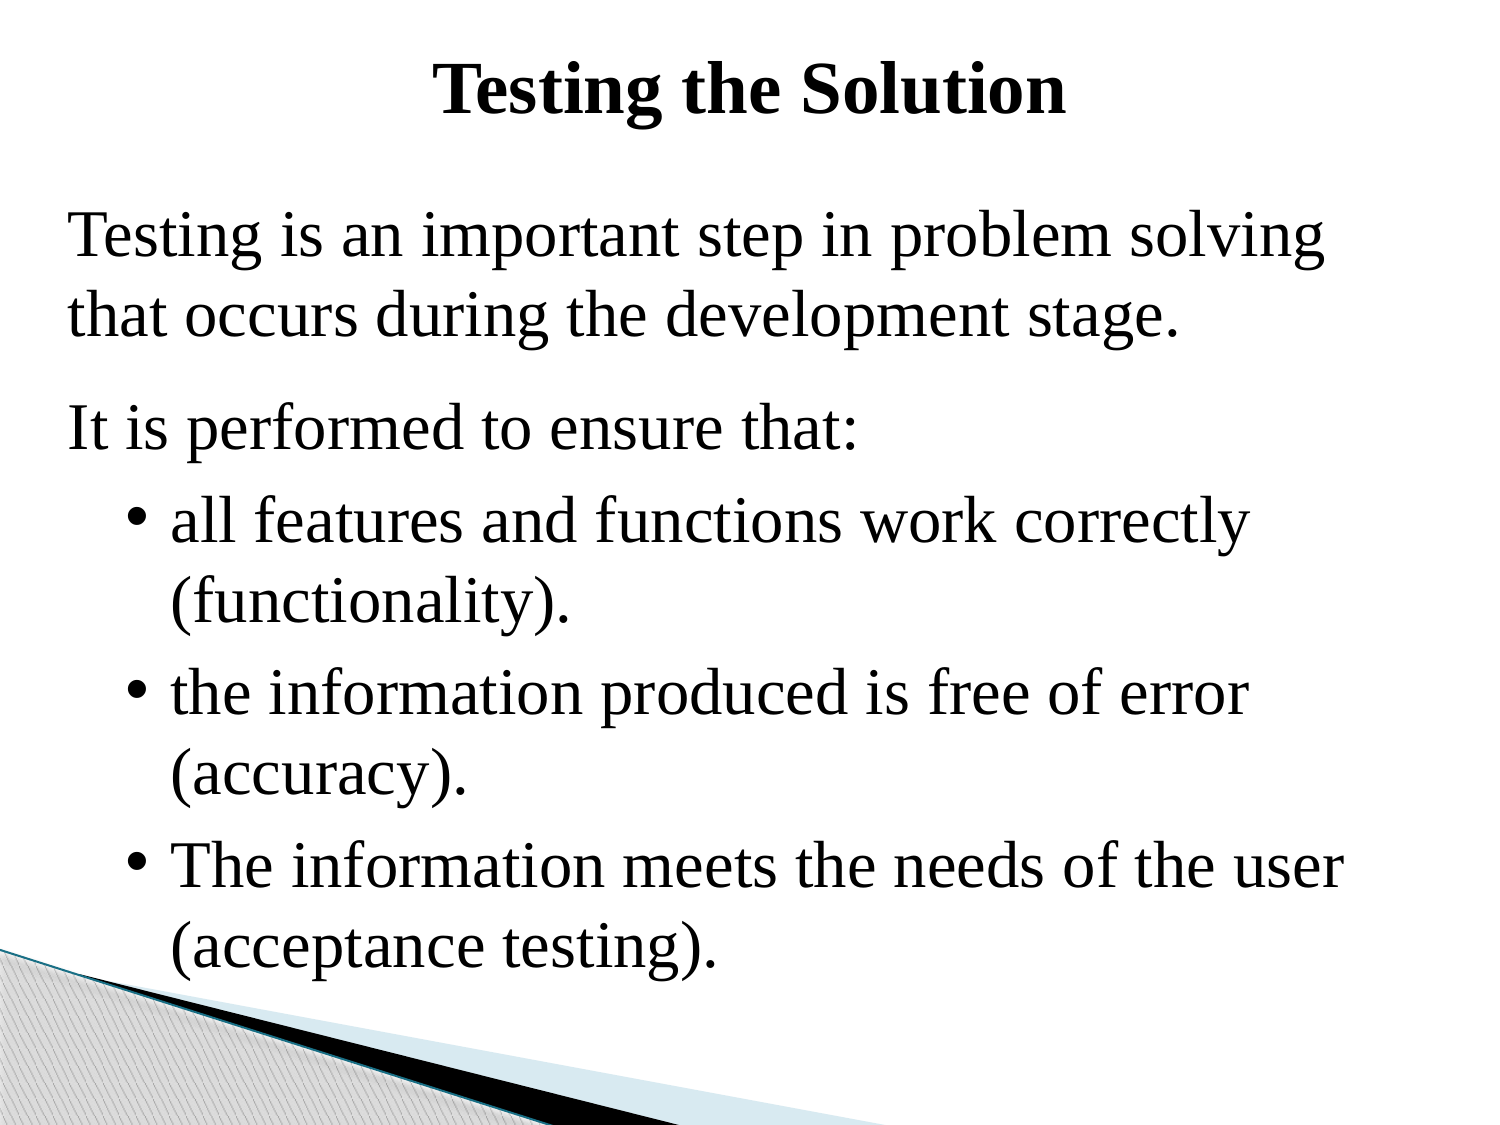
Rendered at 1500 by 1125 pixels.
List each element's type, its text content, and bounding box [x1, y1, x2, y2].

text_box Testing is an important step in problem solving that occurs during the development stage. It is performed to ensure that: all features and functions work correctly (functionality). the information produced is free of error (accuracy). The information meets the needs of the user (acceptance testing). [53, 182, 1436, 1125]
text_box Testing the Solution [41, 31, 1459, 136]
